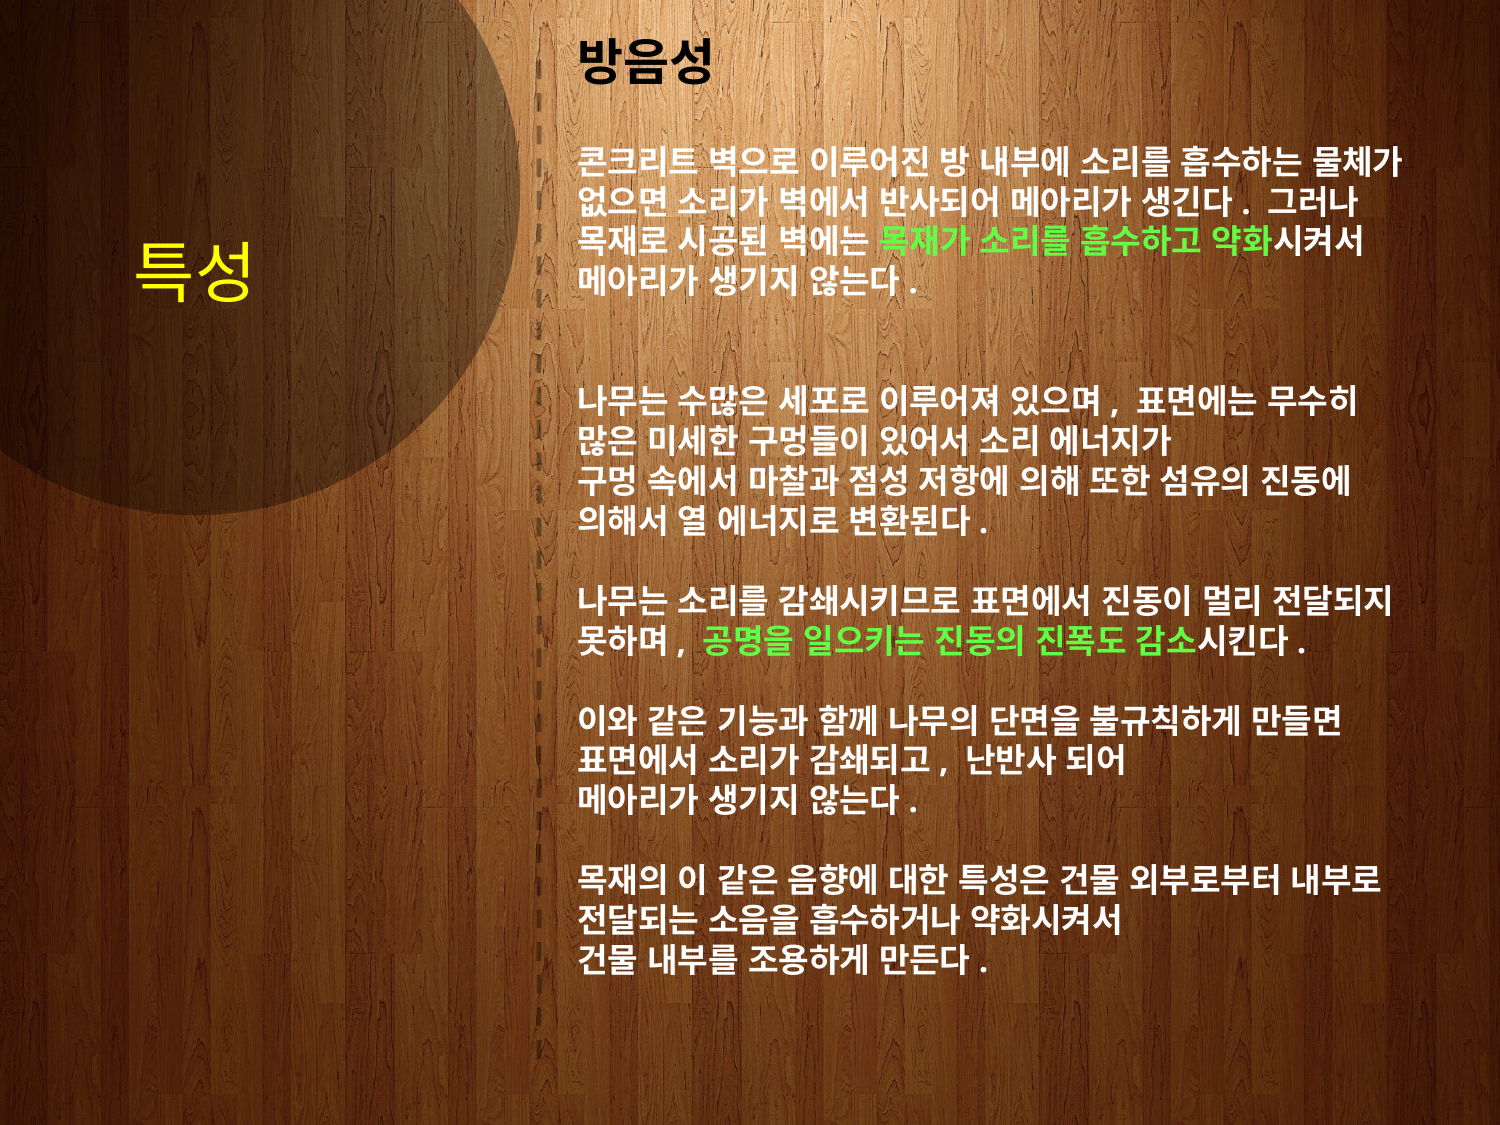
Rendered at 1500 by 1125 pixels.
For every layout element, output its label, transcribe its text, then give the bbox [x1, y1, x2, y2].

text_box PART 2 특성 [0, 0, 523, 518]
text_box 방음성 콘크리트 벽으로 이루어진 방 내부에 소리를 흡수하는 물체가 없으면 소리가 벽에서 반사되어 메아리가 생긴다. 그러나 목재로 시공된 벽에는 목재가 소리를 흡수하고 약화시켜서 메아리가 생기지 않는다. 나무는 수많은 세포로 이루어져 있으며, 표면에는 무수히 많은 미세한 구멍들이 있어서 소리 에너지가 구멍 속에서 마찰과 점성 저항에 의해 또한 섬유의 진동에 의해서 열 에너지로 변환된다. 나무는 소리를 감쇄시키므로 표면에서 진동이 멀리 전달되지 못하며, 공명을 일으키는 진동의 진폭도 감소시킨다. 이와 같은 기능과 함께 나무의 단면을 불규칙하게 만들면 표면에서 소리가 감쇄되고, 난반사 되어 메아리가 생기지 않는다. 목재의 이 같은 음향에 대한 특성은 건물 외부로부터 내부로 전달되는 소음을 흡수하거나 약화시켜서 건물 내부를 조용하게 만든다. [562, 23, 1430, 987]
picture [0, 0, 1500, 1125]
